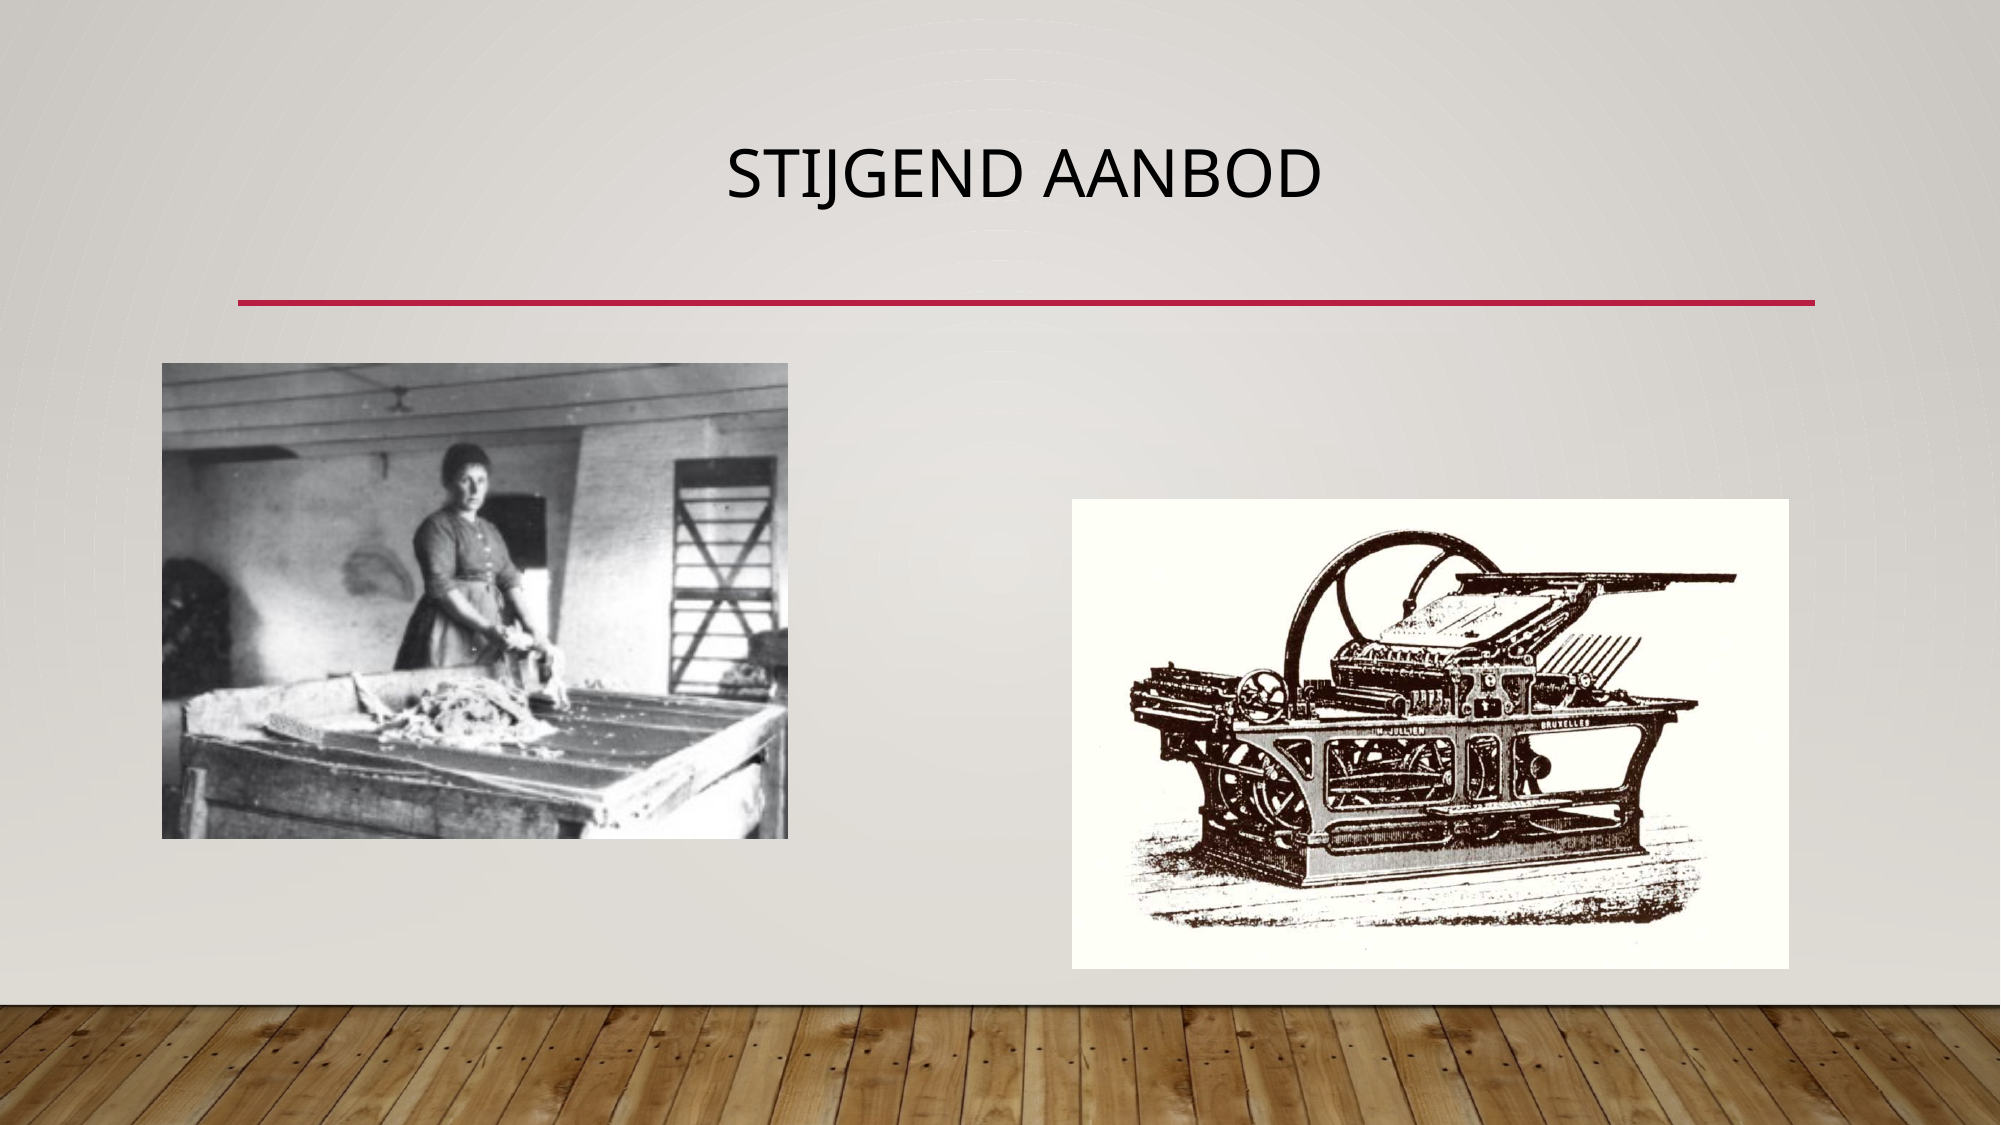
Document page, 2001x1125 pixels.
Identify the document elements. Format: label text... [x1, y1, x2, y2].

picture [0, 1005, 2000, 1125]
picture [1071, 499, 1789, 970]
title Stijgend aanbod [238, 131, 1814, 305]
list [162, 363, 788, 840]
